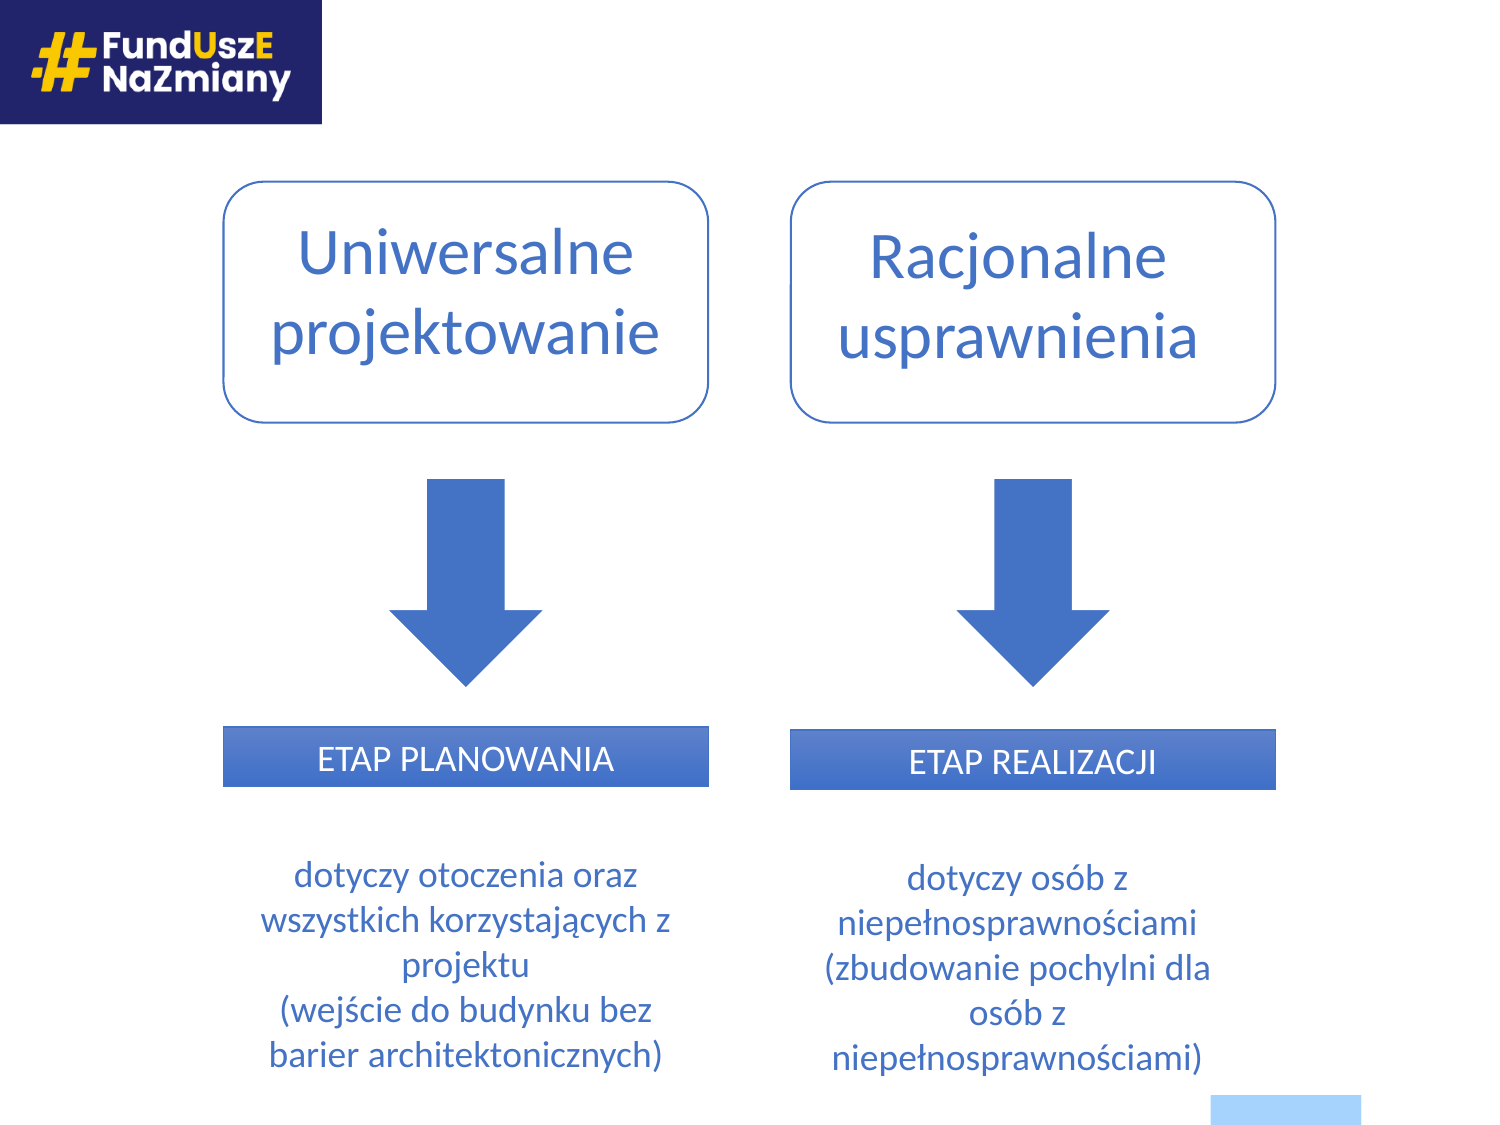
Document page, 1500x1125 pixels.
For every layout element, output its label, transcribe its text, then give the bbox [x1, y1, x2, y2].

text_box ETAP PLANOWANIA [223, 726, 709, 787]
text_box [948, 475, 1118, 692]
text_box [228, 180, 703, 200]
text_box Uniwersalne projektowanie [156, 200, 776, 375]
text_box ETAP REALIZACJI [790, 729, 1276, 790]
text_box Racjonalne usprawnienia [815, 204, 1222, 380]
text_box [222, 375, 710, 424]
text_box dotyczy otoczenia oraz wszystkich korzystających z projektu (wejście do budynku bez barier architektonicznych) [223, 842, 709, 1083]
text_box [789, 180, 1277, 424]
text_box [381, 475, 551, 692]
picture [0, 0, 1500, 1125]
text_box dotyczy osób z niepełnosprawnościami (zbudowanie pochylni dla osób z niepełnosprawnościami) [775, 845, 1260, 1086]
